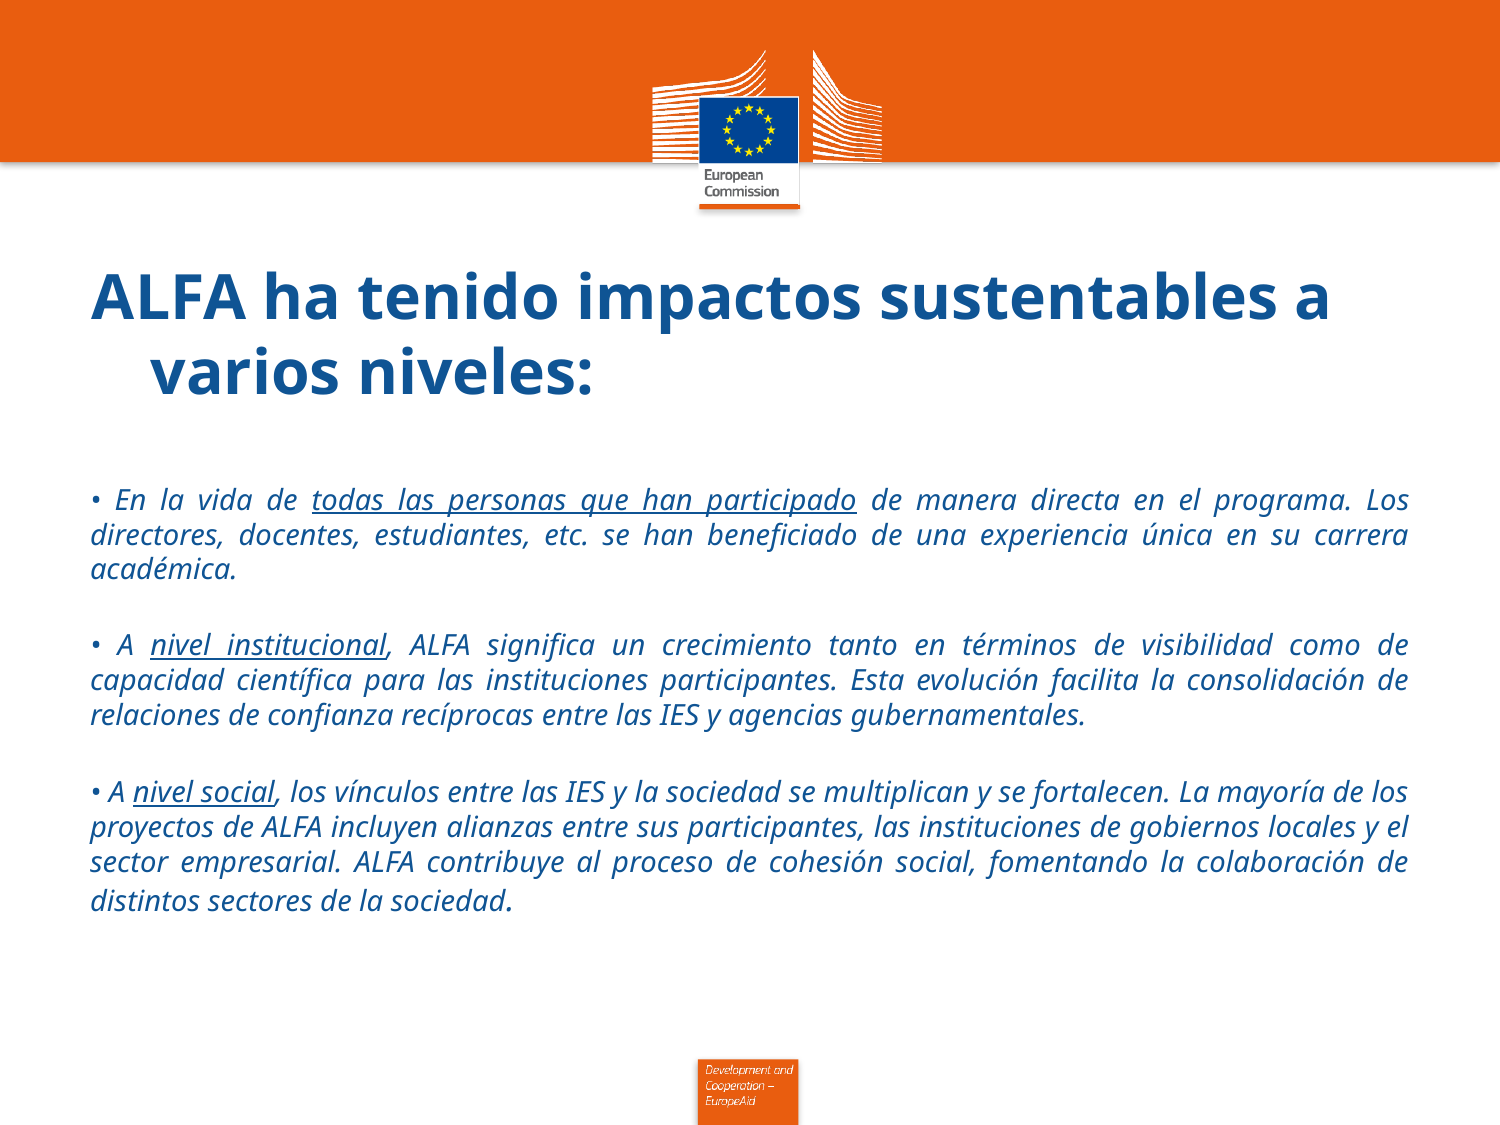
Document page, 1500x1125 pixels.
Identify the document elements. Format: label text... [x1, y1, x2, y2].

picture [615, 50, 882, 255]
picture [698, 1059, 799, 1125]
title ALFA ha tenido impactos sustentables a varios niveles: [76, 255, 1428, 410]
list • En la vida de todas las personas que han participado de manera directa en el programa. Los directores, docentes, estudiantes, etc. se han beneficiado de una experiencia única en su carrera académica. • A nivel institucional, ALFA significa un crecimiento tanto en términos de visibilidad como de capacidad científica para las instituciones participantes. Esta evolución facilita la consolidación de relaciones de confianza recíprocas entre las IES y agencias gubernamentales. • A nivel social, los vínculos entre las IES y la sociedad se multiplican y se fortalecen. La mayoría de los proyectos de ALFA incluyen alianzas entre sus participantes, las instituciones de gobiernos locales y el sector empresarial. ALFA contribuye al proceso de cohesión social, fomentando la colaboración de distintos sectores de la sociedad. [74, 432, 1426, 988]
